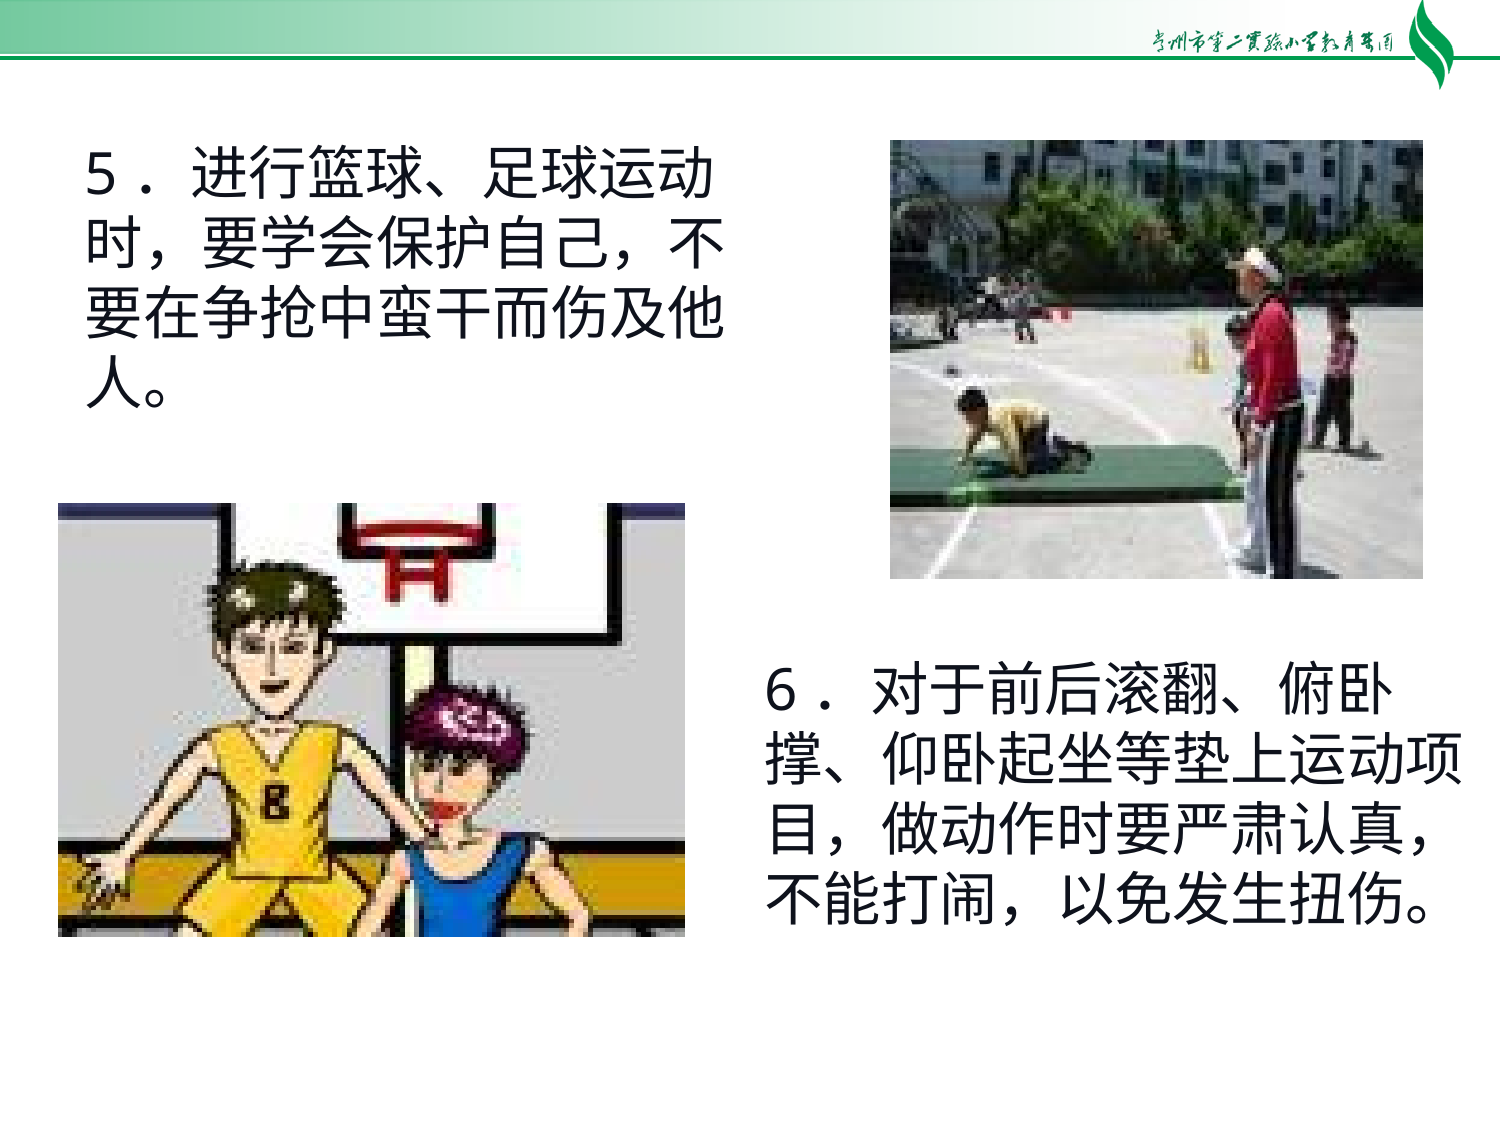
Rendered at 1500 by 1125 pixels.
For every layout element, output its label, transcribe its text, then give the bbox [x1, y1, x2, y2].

picture [0, 0, 1500, 1125]
text_box 6．对于前后滚翻、俯卧撑、仰卧起坐等垫上运动项目，做动作时要严肃认真，不能打闹，以免发生扭伤。 [749, 644, 1500, 940]
text_box 5．进行篮球、足球运动时，要学会保护自己，不要在争抢中蛮干而伤及他人。 [70, 128, 750, 424]
